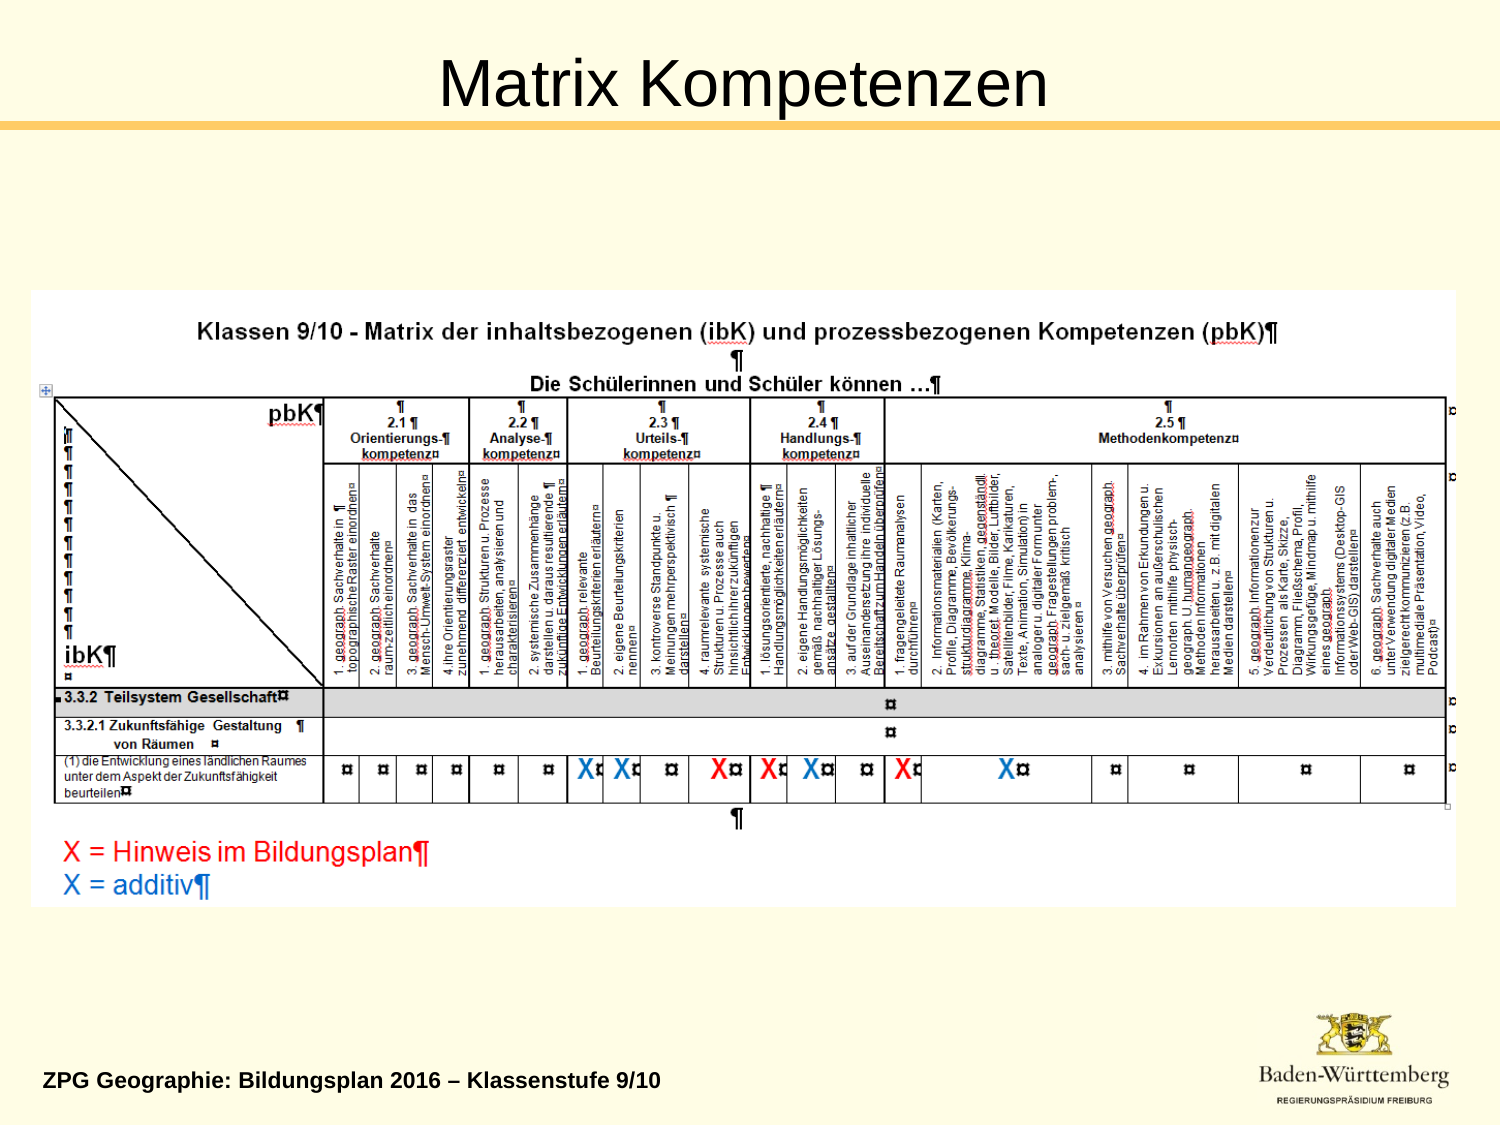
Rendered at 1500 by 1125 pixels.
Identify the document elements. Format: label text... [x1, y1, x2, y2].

title Matrix Kompetenzen [0, 1, 1495, 120]
picture [31, 290, 1456, 908]
picture [1257, 1011, 1451, 1106]
